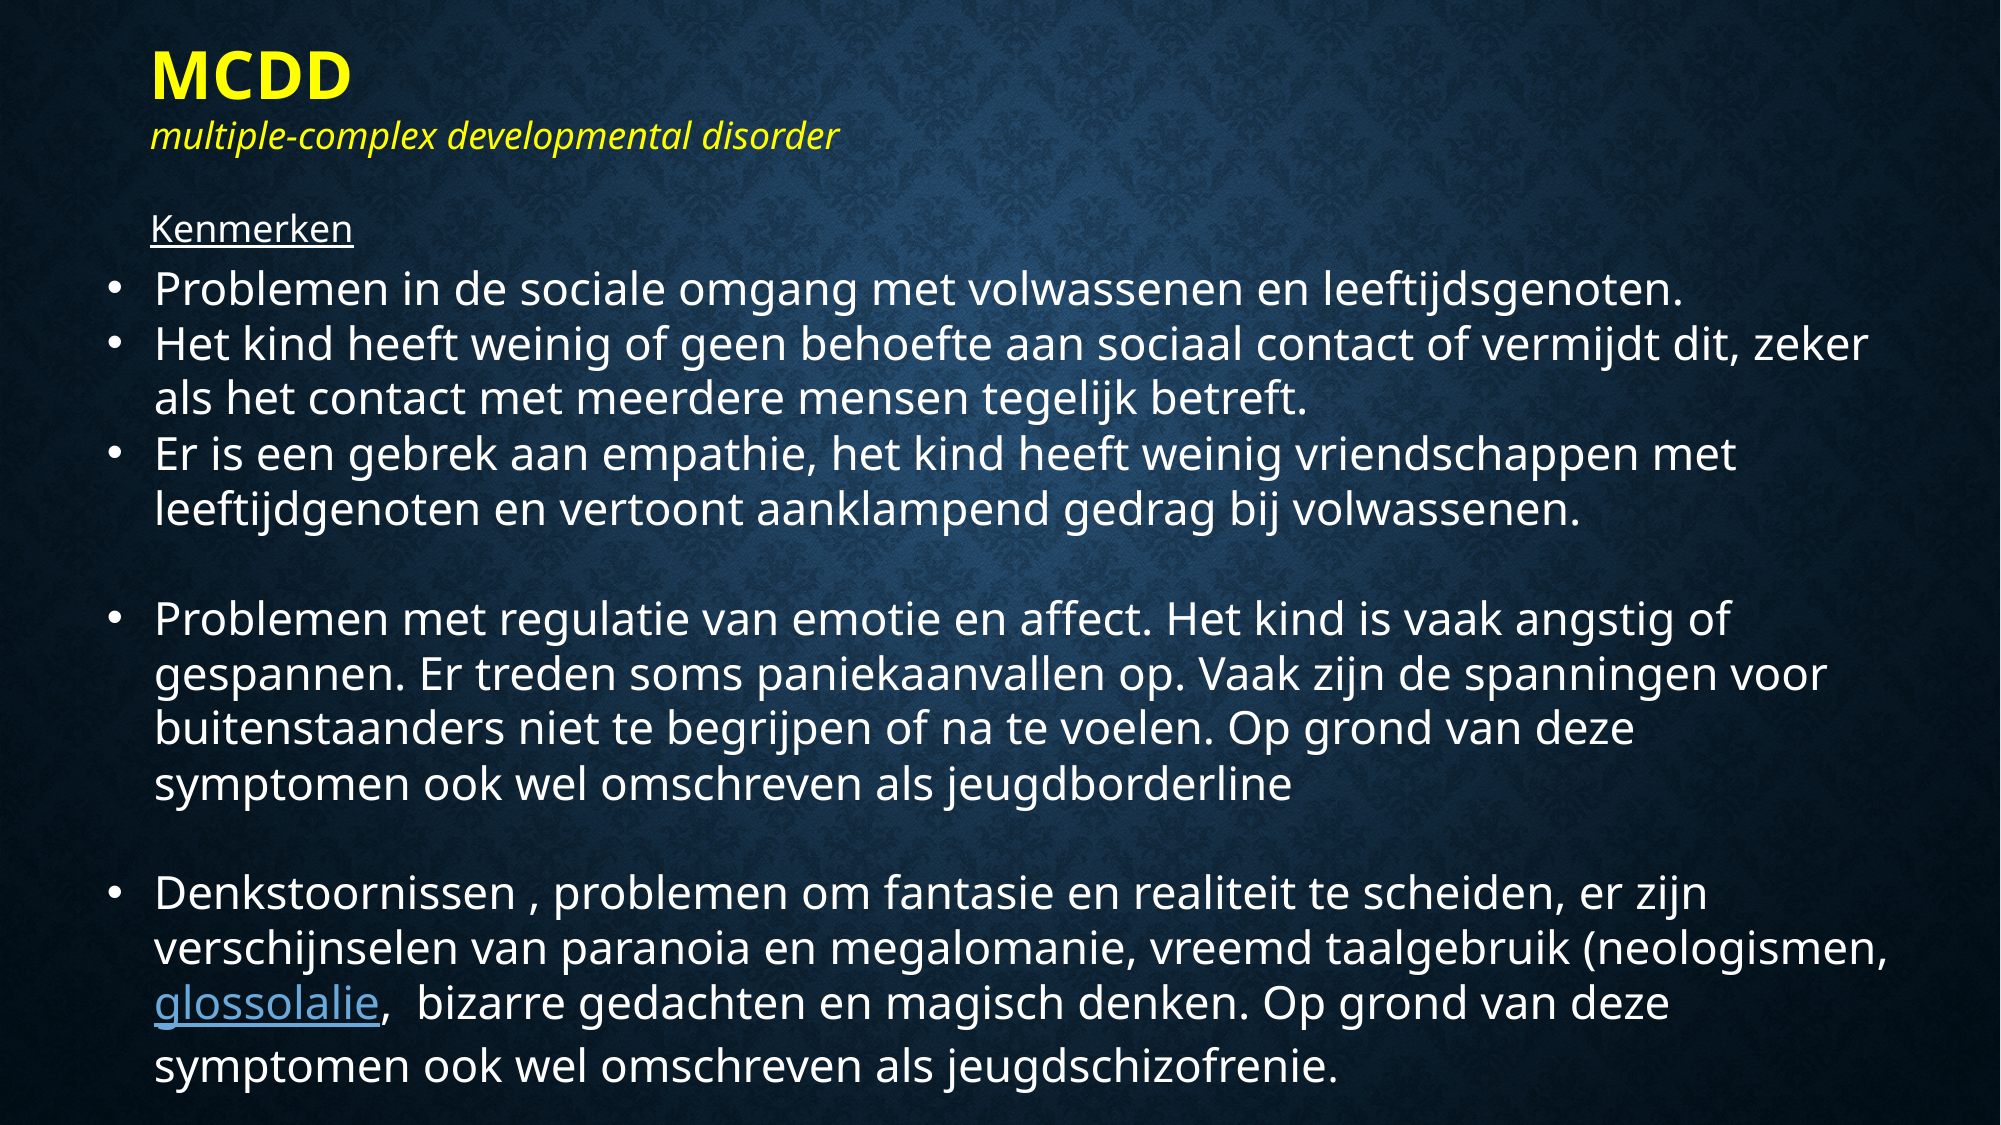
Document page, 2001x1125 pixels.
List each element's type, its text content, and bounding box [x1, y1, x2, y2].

text_box Problemen in de sociale omgang met volwassenen en leeftijdsgenoten. Het kind heeft weinig of geen behoefte aan sociaal contact of vermijdt dit, zeker als het contact met meerdere mensen tegelijk betreft. Er is een gebrek aan empathie, het kind heeft weinig vriendschappen met leeftijdgenoten en vertoont aanklampend gedrag bij volwassenen. Problemen met regulatie van emotie en affect. Het kind is vaak angstig of gespannen. Er treden soms paniekaanvallen op. Vaak zijn de spanningen voor buitenstaanders niet te begrijpen of na te voelen. Op grond van deze symptomen ook wel omschreven als jeugdborderline Denkstoornissen , problemen om fantasie en realiteit te scheiden, er zijn verschijnselen van paranoia en megalomanie, vreemd taalgebruik (neologismen, glossolalie, bizarre gedachten en magisch denken. Op grond van deze symptomen ook wel omschreven als jeugdschizofrenie. [92, 251, 1931, 1099]
text_box Kenmerken [134, 197, 873, 257]
text_box MCDD multiple-complex developmental disorder [135, 25, 1825, 165]
